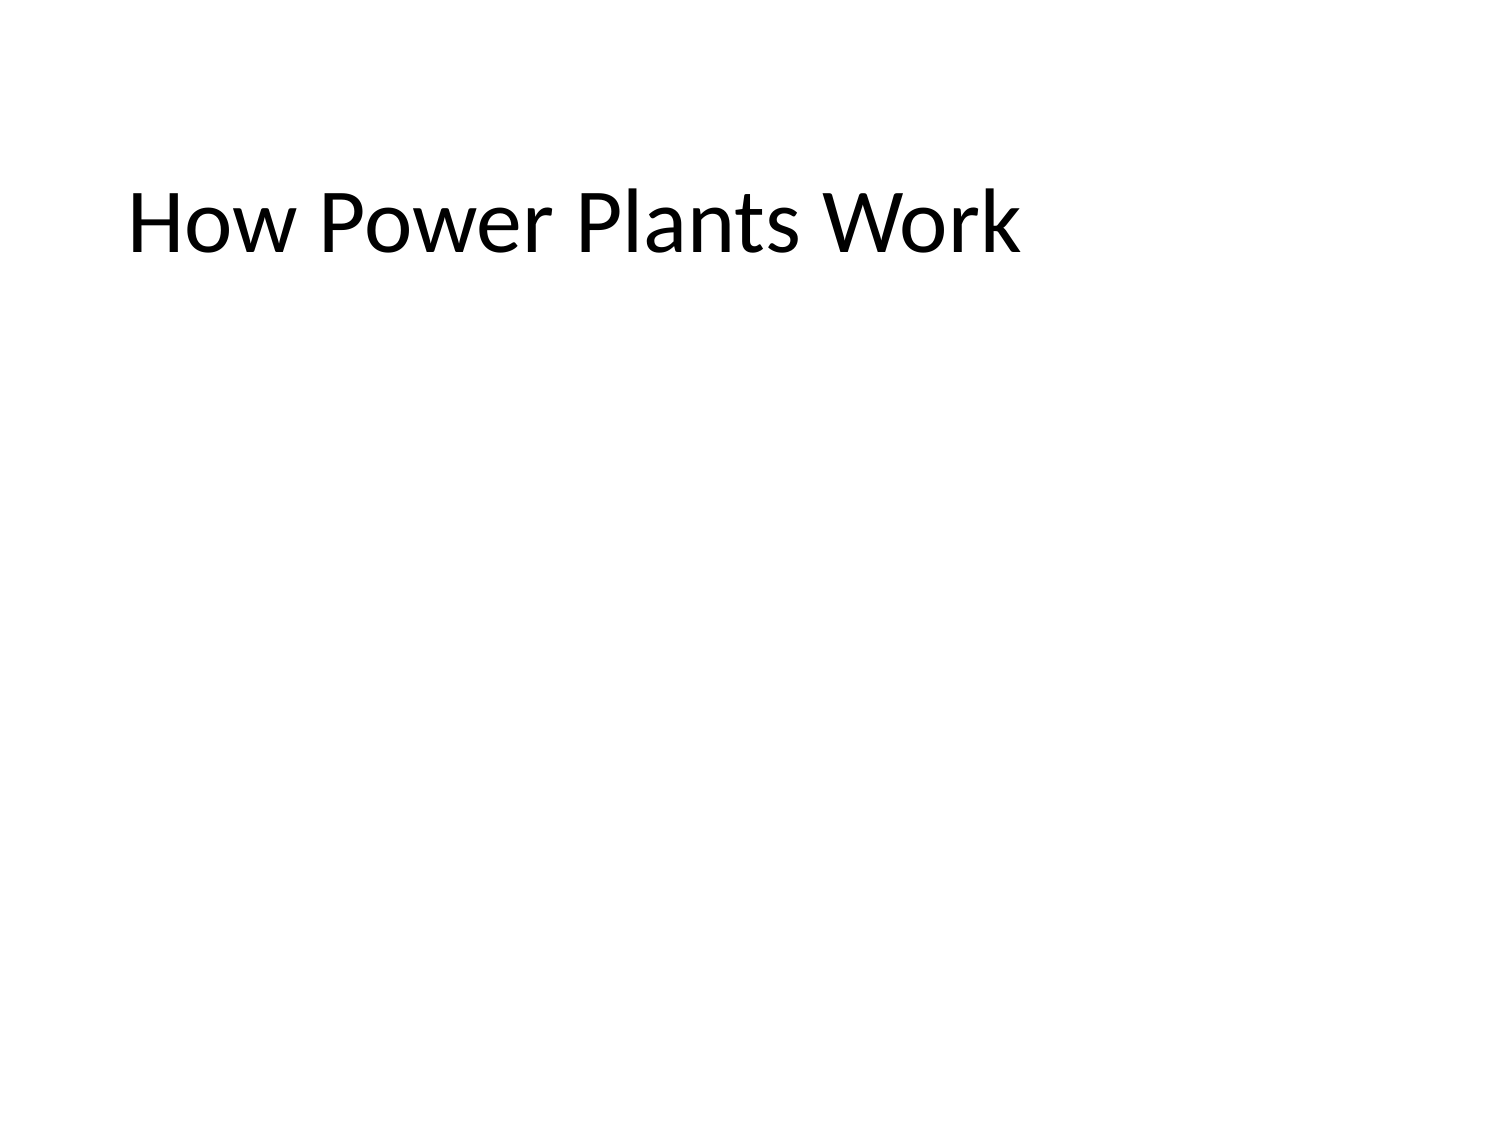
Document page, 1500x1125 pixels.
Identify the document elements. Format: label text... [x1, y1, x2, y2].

title How Power Plants Work [112, 94, 1388, 337]
